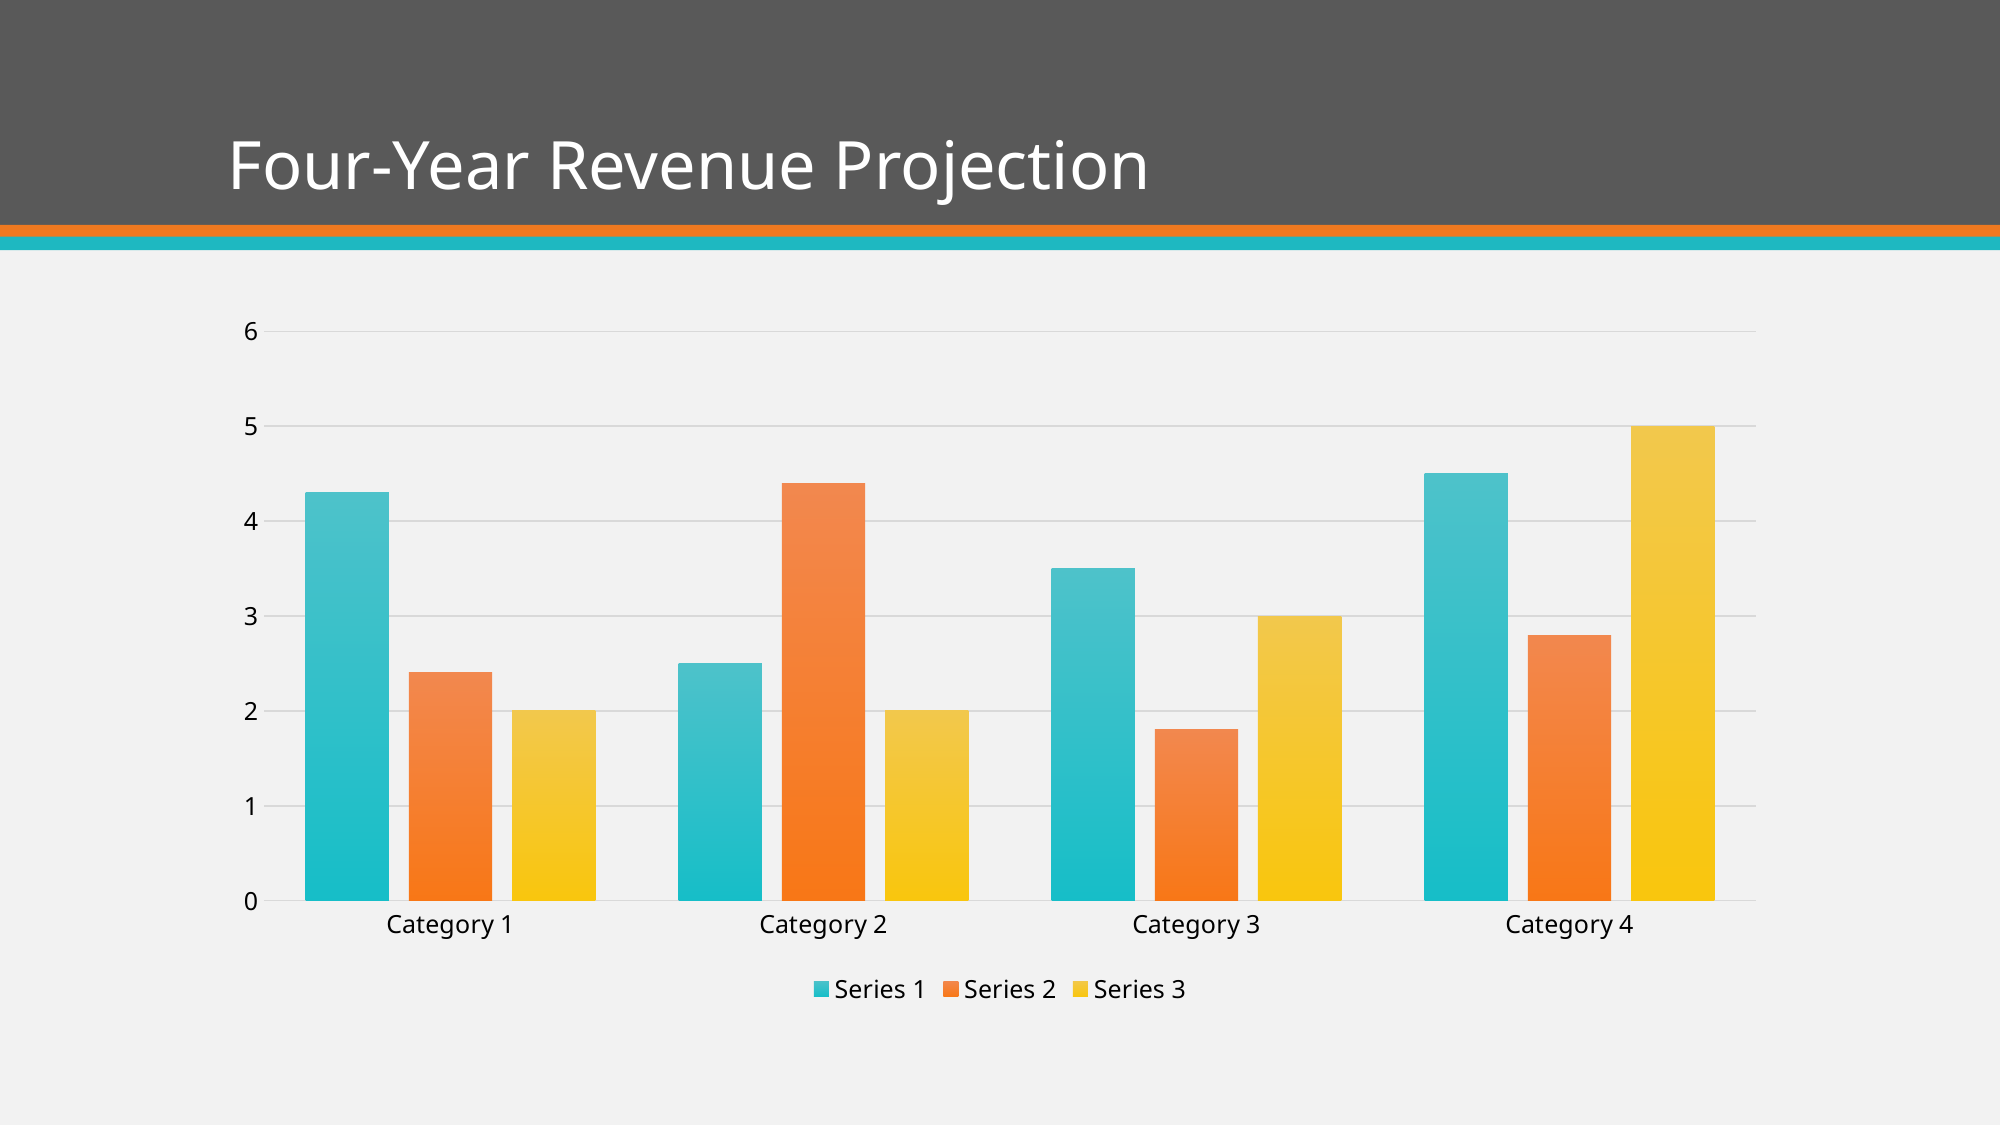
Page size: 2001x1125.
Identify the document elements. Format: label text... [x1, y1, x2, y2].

chart [212, 299, 1788, 1013]
title Four-Year Revenue Projection [212, 41, 1788, 212]
